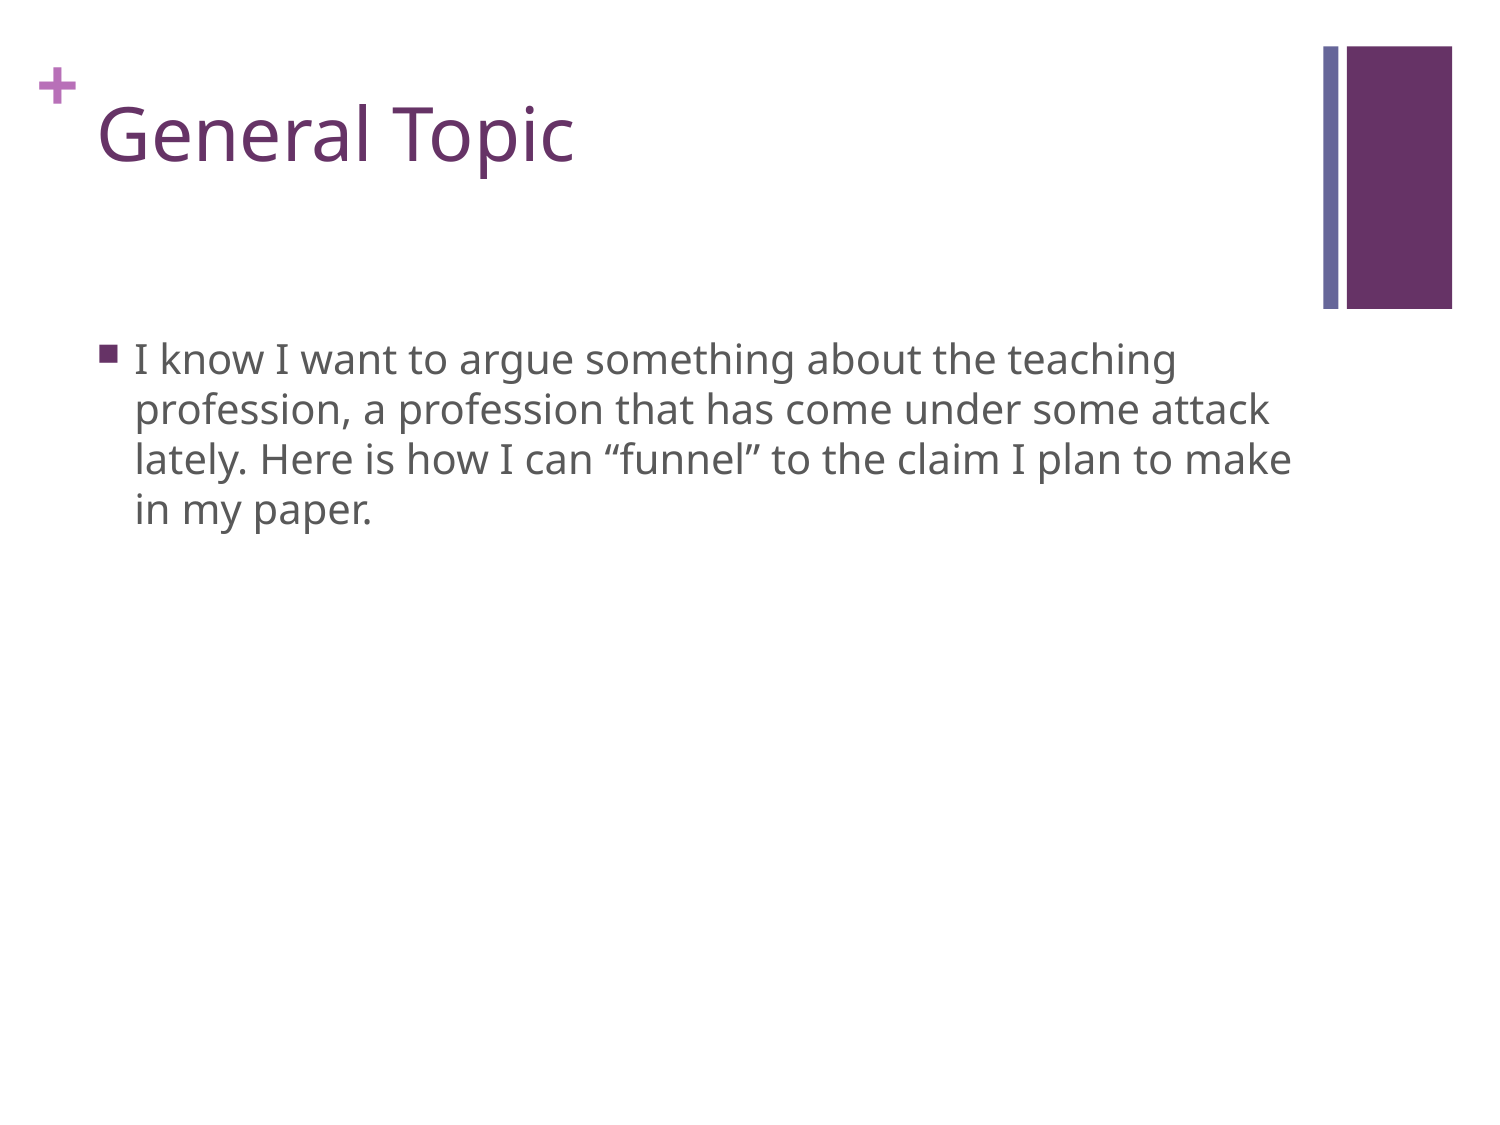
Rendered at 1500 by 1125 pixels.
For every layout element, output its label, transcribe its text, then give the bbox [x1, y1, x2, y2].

list I know I want to argue something about the teaching profession, a profession that has come under some attack lately. Here is how I can “funnel” to the claim I plan to make in my paper. [81, 324, 1322, 1005]
title General Topic [81, 79, 1322, 263]
